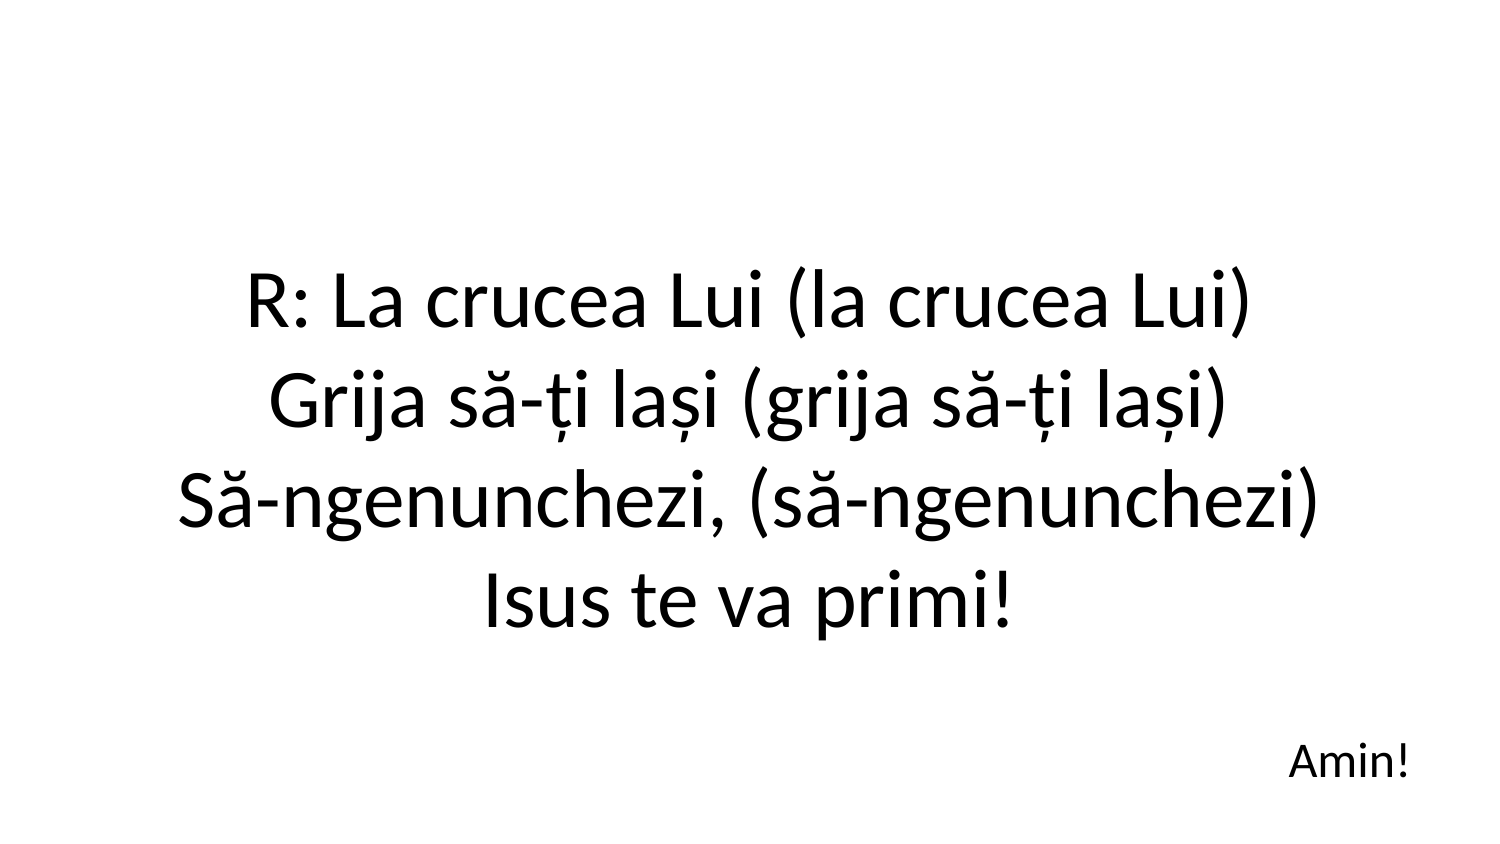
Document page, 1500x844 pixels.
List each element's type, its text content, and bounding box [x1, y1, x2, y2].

text_box Amin! [1273, 674, 1427, 795]
text_box R: La crucea Lui (la crucea Lui) Grija să-ți lași (grija să-ți lași) Să-ngenunchezi, (să-ngenunchezi) Isus te va primi! [162, 192, 1338, 652]
